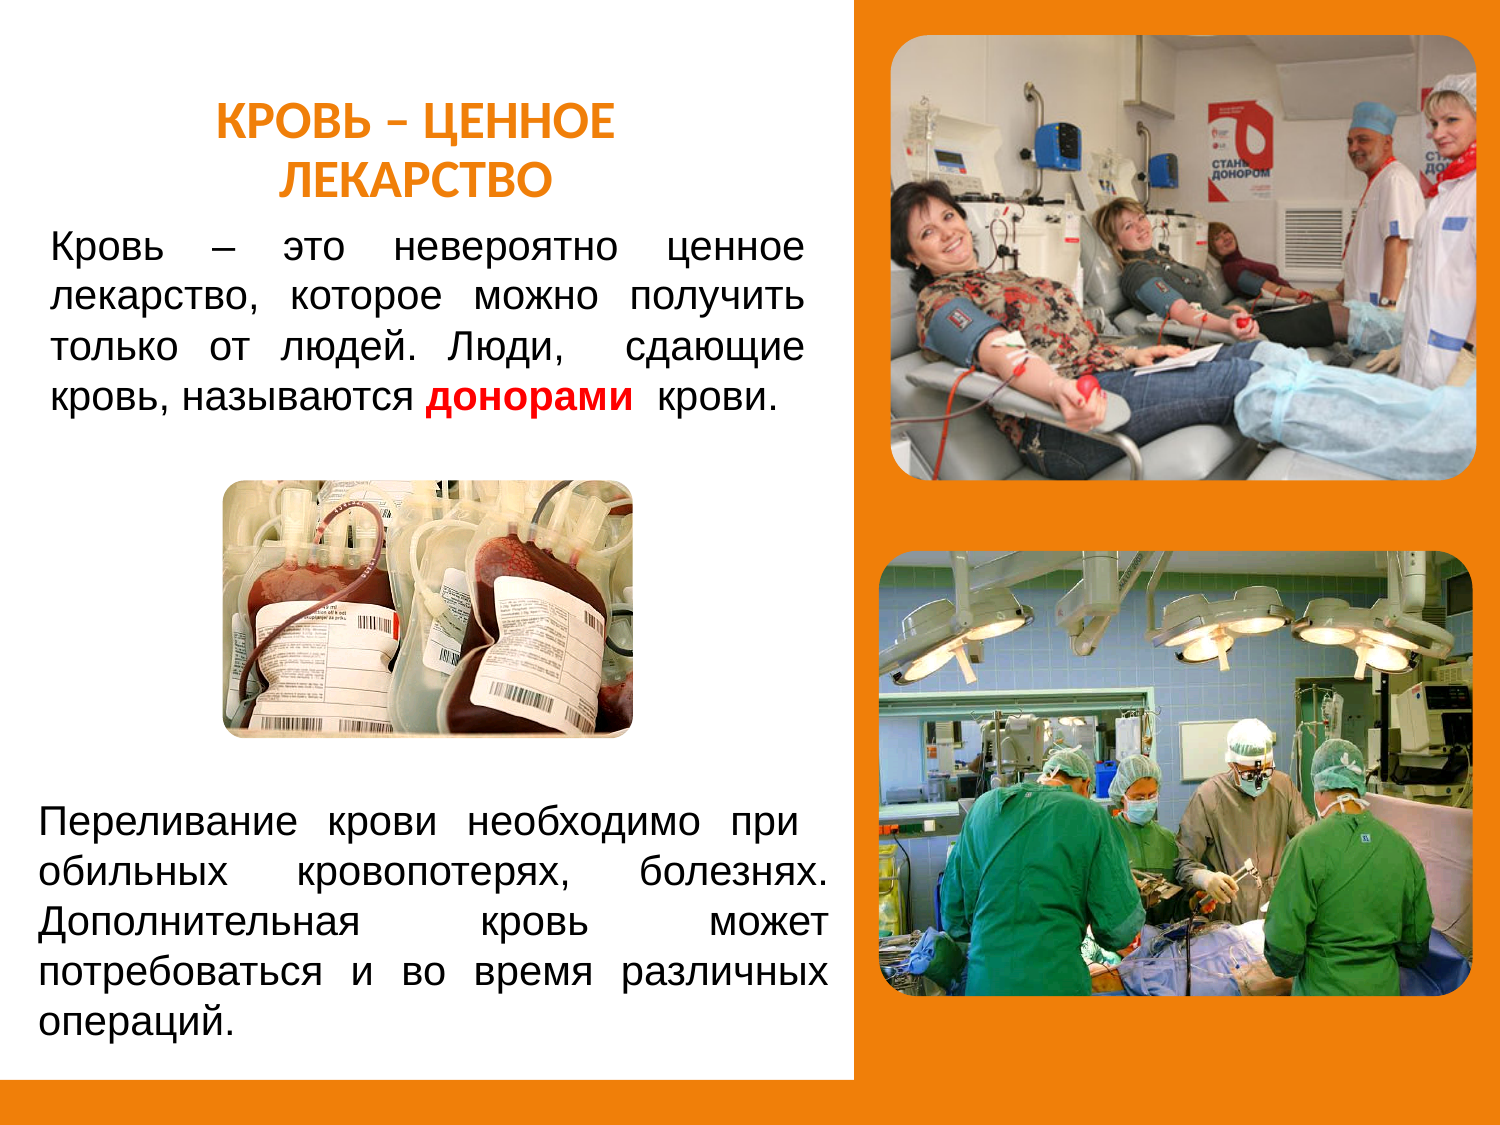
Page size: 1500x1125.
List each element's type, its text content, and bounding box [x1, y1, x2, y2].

text_box Переливание крови необходимо при обильных кровопотерях, болезнях. Дополнительная кровь может потребоваться и во время различных операций. [23, 786, 844, 1122]
text_box Кровь – это невероятно ценное лекарство, которое можно получить только от людей. Люди, сдающие кровь, называются донорами крови. [35, 210, 821, 426]
title Кровь – ценное лекарство [82, 82, 750, 210]
picture [878, 550, 1473, 997]
picture [890, 35, 1477, 481]
picture [222, 480, 633, 739]
text_box [854, 0, 1500, 1091]
